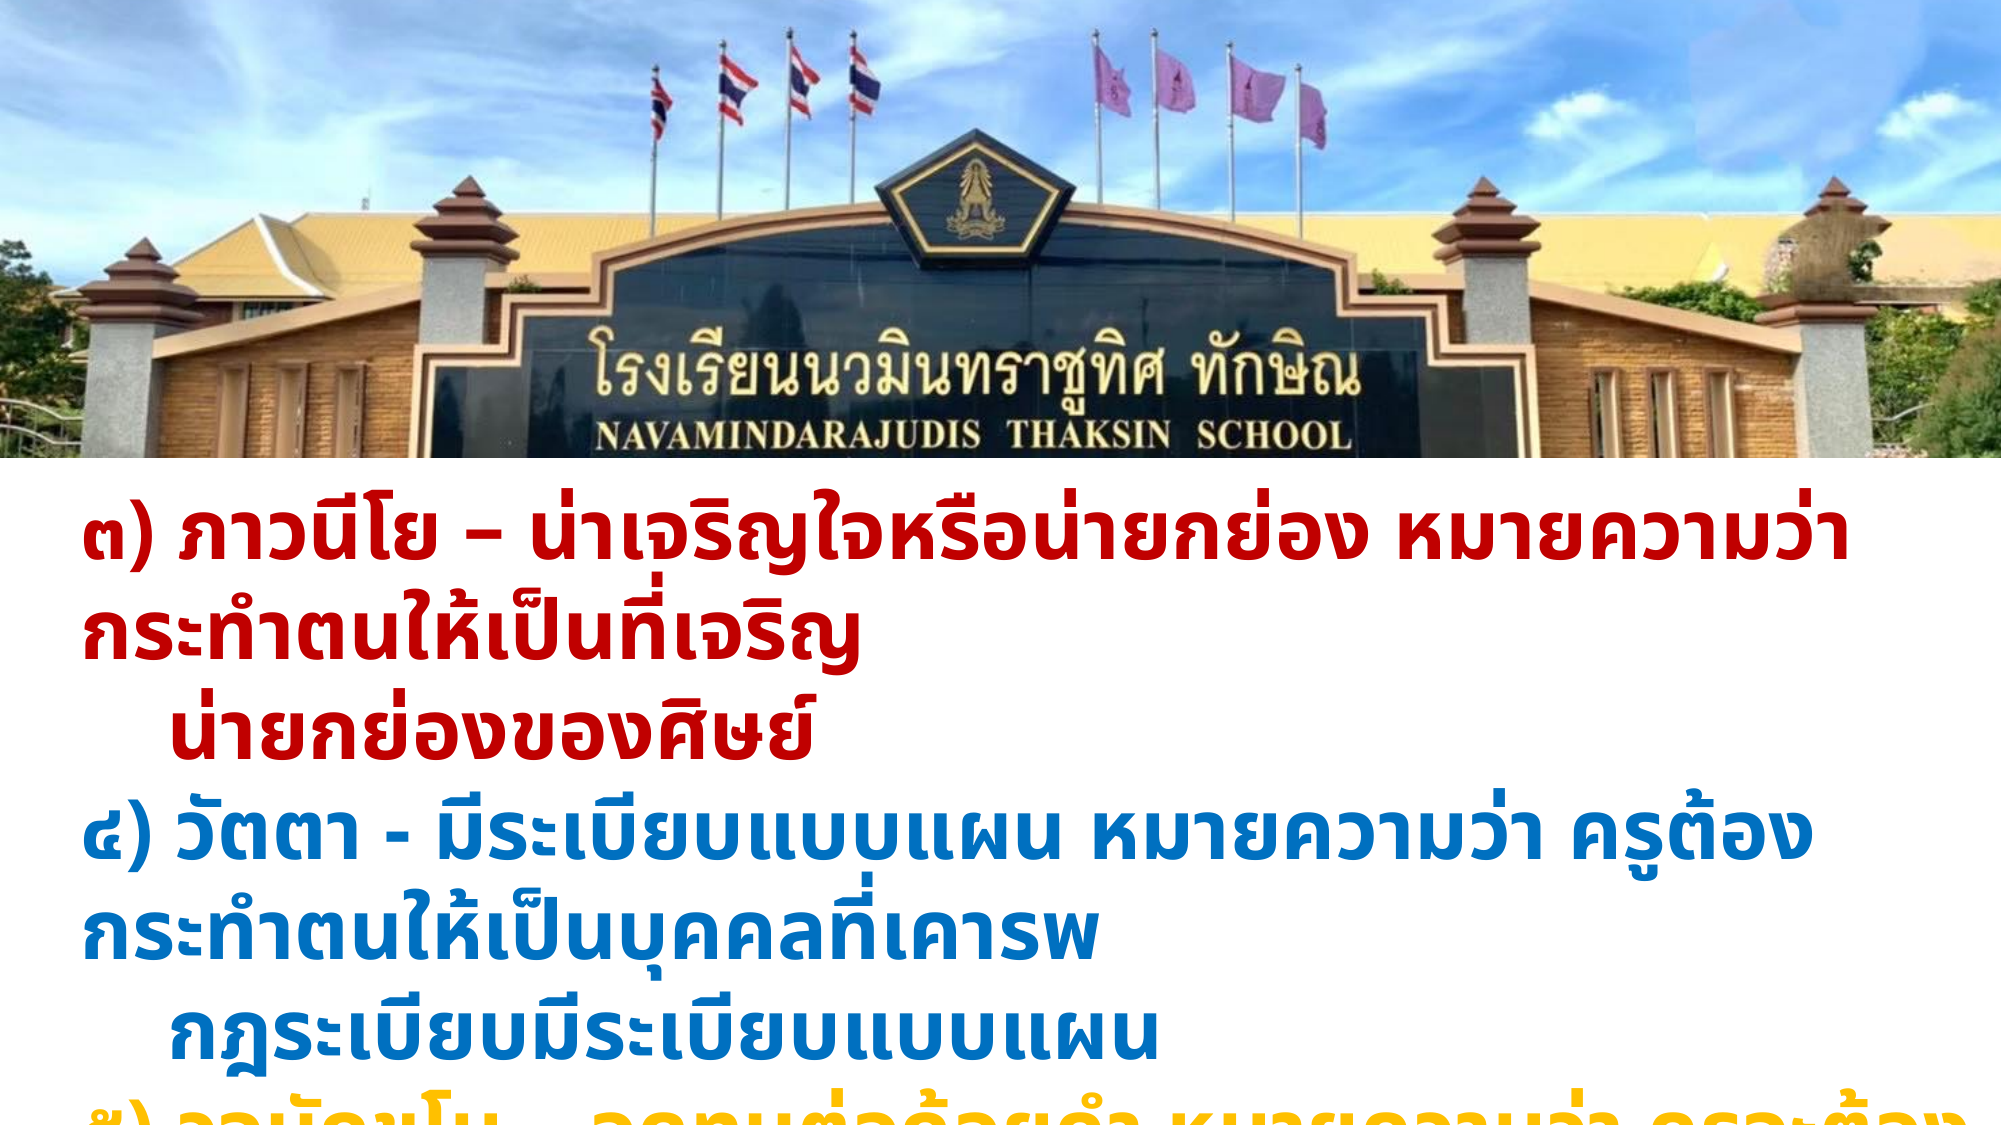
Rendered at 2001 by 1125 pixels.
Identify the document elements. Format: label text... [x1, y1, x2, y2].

text_box ๓) ภาวนีโย – น่าเจริญใจหรือน่ายกย่อง หมายความว่ากระทำตนให้เป็นที่เจริญ น่ายกย่องของศิษย์ ๔) วัตตา - มีระเบียบแบบแผน หมายความว่า ครูต้องกระทำตนให้เป็นบุคคลที่เคารพ กฎระเบียบมีระเบียบแบบแผน ๕) วจนักขโม – อดทนต่อถ้อยคำ หมายความว่า ครูจะต้องอดทนต่อคำพูดของศิษย์ ที่มากระทบความรู้สึก [65, 468, 2000, 1125]
picture [0, 0, 2001, 458]
